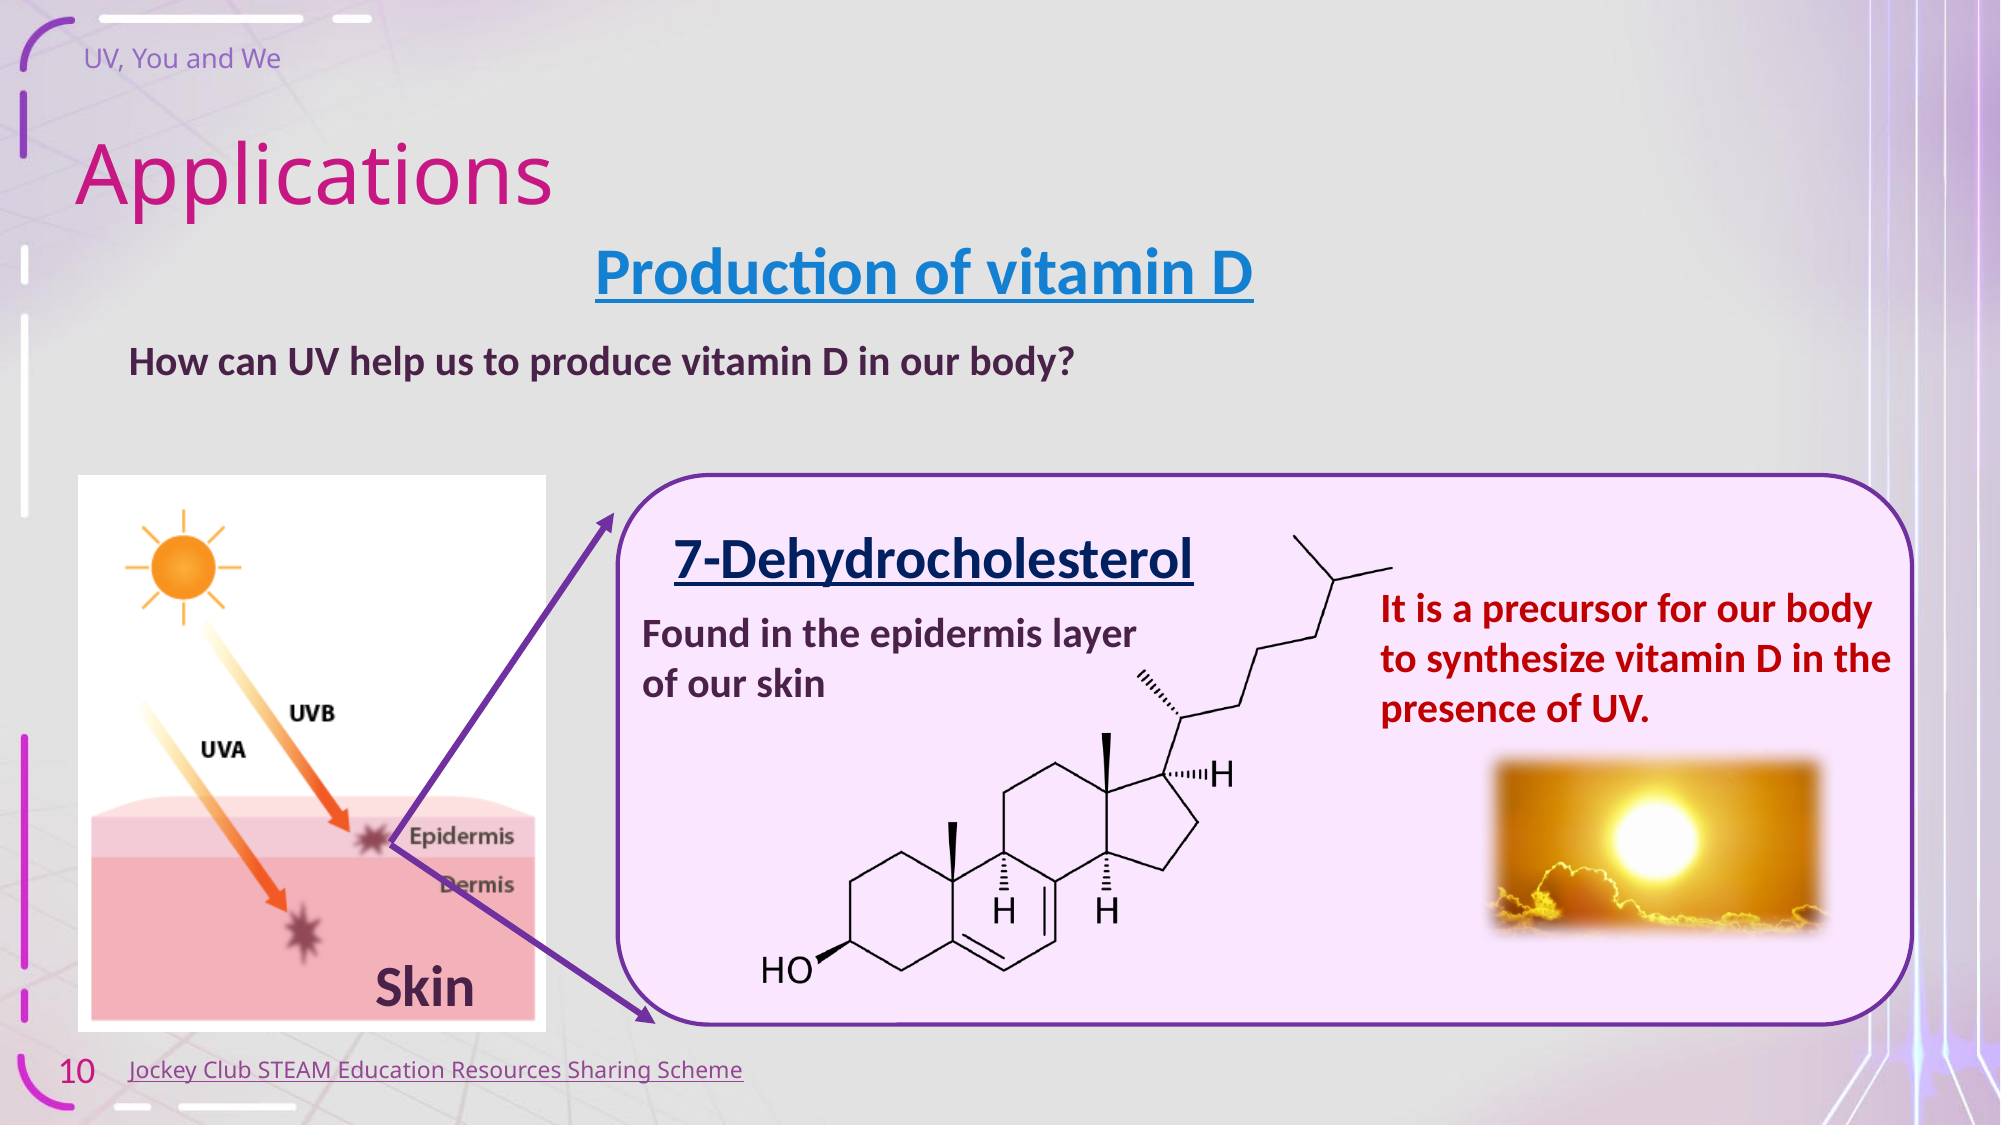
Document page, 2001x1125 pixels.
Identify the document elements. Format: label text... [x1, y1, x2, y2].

text_box Found in the epidermis layer of our skin [627, 598, 752, 714]
title Applications [61, 63, 1571, 279]
text_box [618, 472, 1915, 1027]
text_box Production of vitamin D [580, 220, 1269, 316]
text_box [390, 512, 615, 843]
text_box It is a precursor for our body to synthesize vitamin D in the presence of UV. [1410, 573, 1932, 739]
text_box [390, 844, 656, 1025]
picture [0, 0, 2001, 1125]
text_box How can UV help us to produce vitamin D in our body? [114, 326, 1092, 392]
text_box 7-Dehydrocholesterol [658, 512, 752, 598]
